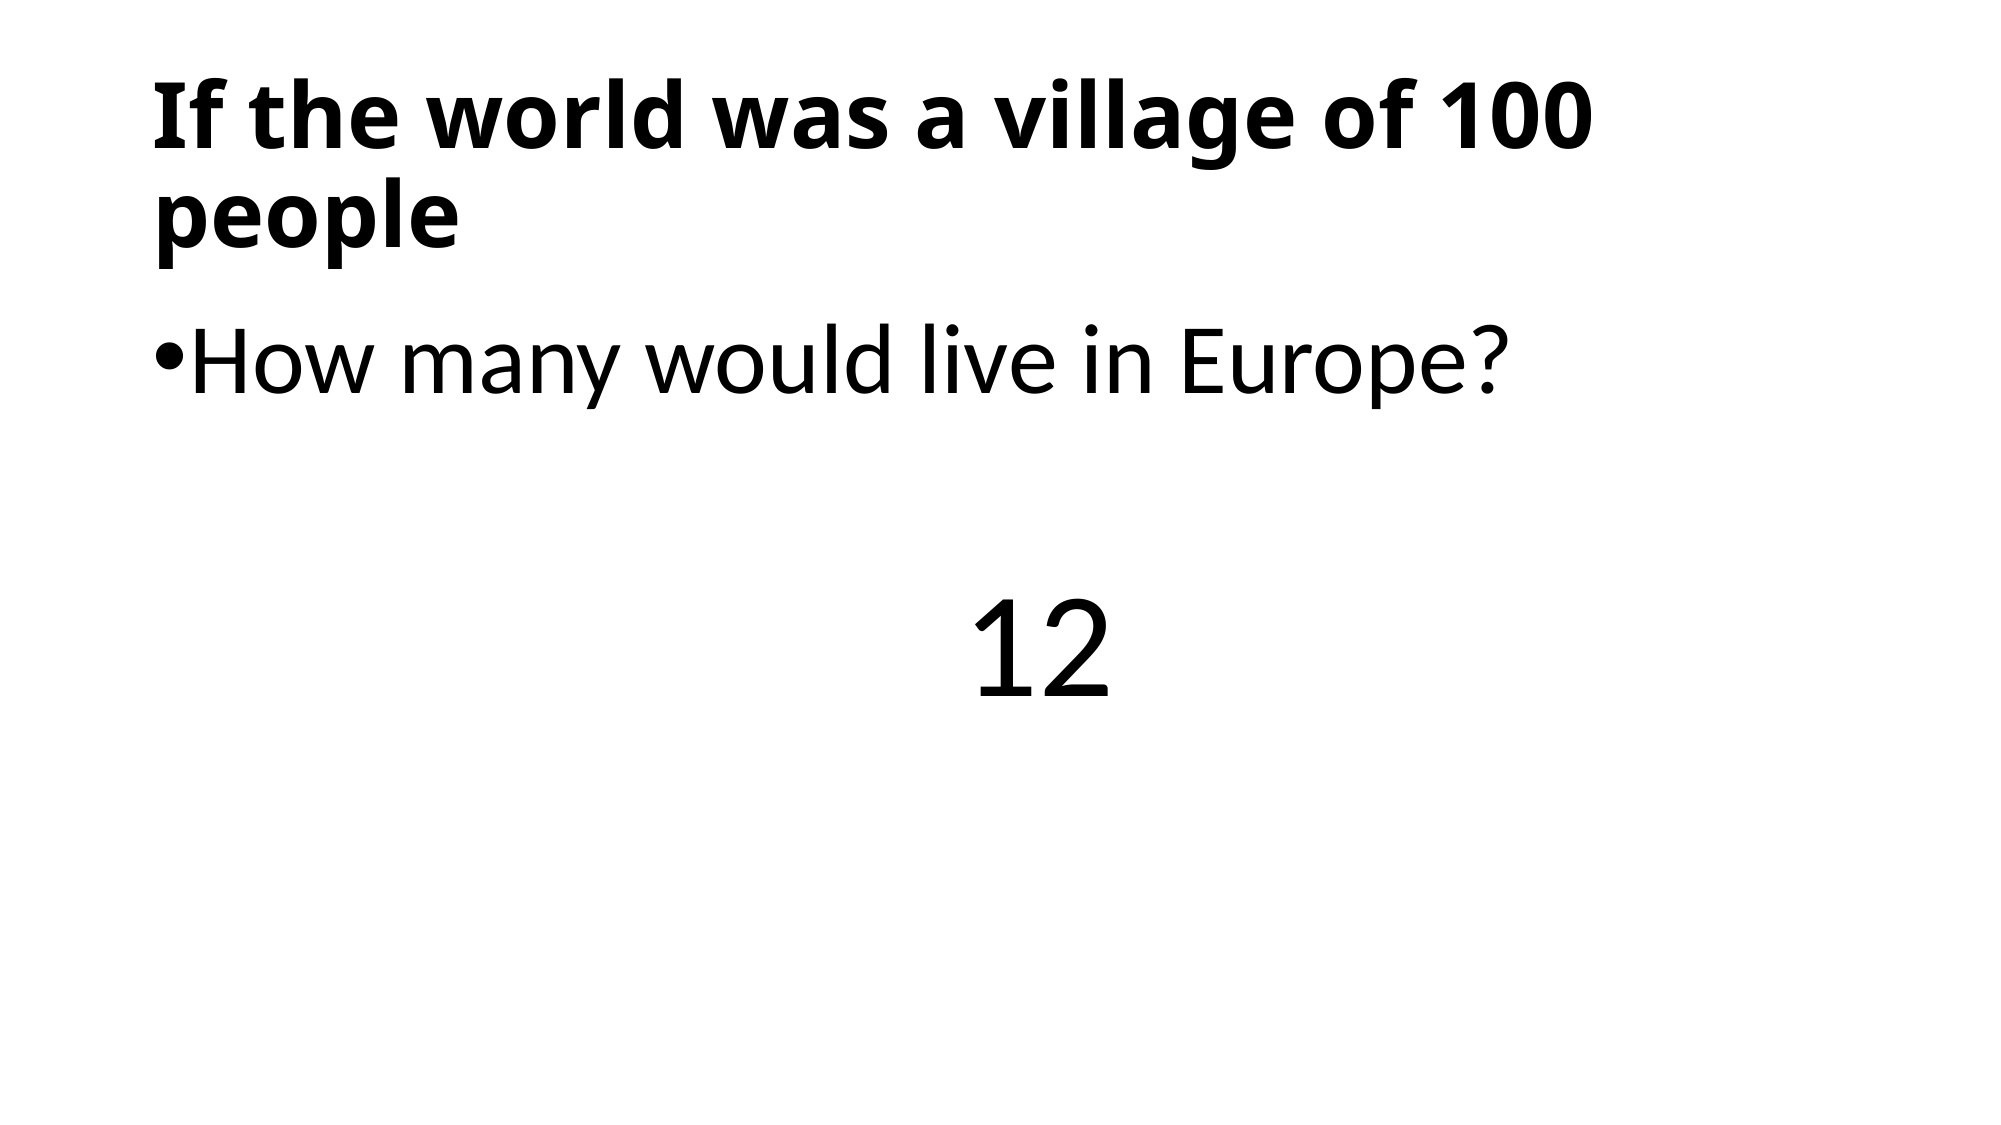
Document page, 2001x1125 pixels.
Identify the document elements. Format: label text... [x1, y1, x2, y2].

title If the world was a village of 100 people [137, 59, 1863, 278]
text_box 12 [726, 538, 1350, 734]
list How many would live in Europe? [137, 299, 1863, 1014]
